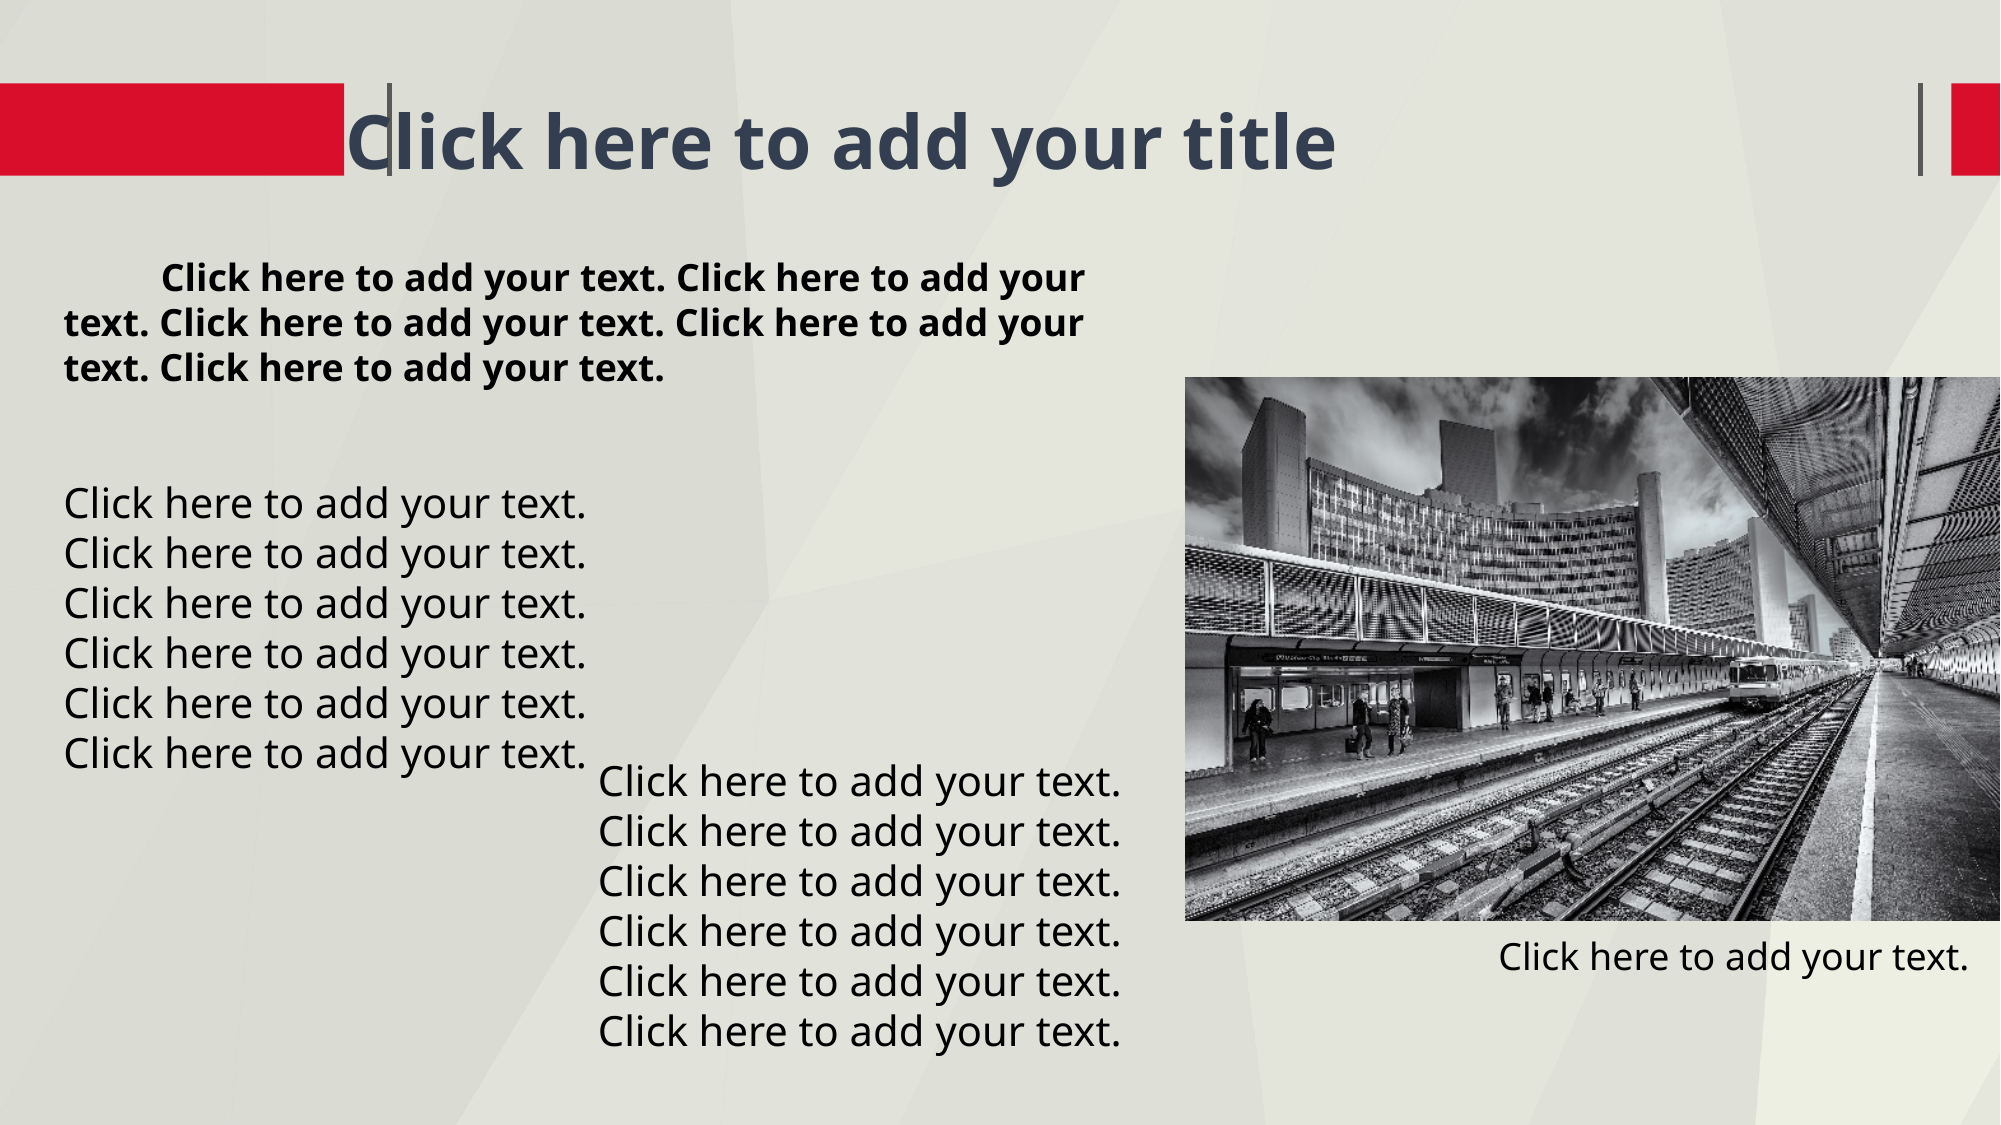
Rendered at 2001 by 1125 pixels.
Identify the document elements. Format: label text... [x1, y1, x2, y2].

text_box Click here to add your title [330, 87, 1354, 193]
text_box Click here to add your text. [1483, 925, 2000, 986]
text_box Click here to add your text. Click here to add your text. Click here to add your text. Click here to add your text. Click here to add your text. Click here to add your text. [583, 747, 1154, 1063]
picture [0, 0, 2001, 1125]
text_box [1920, 83, 2000, 176]
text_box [0, 83, 390, 176]
text_box Click here to add your text. Click here to add your text. Click here to add your text. Click here to add your text. Click here to add your text. [48, 246, 1118, 397]
text_box Click here to add your text. Click here to add your text. Click here to add your text. Click here to add your text. Click here to add your text. Click here to add your text. [48, 469, 619, 785]
